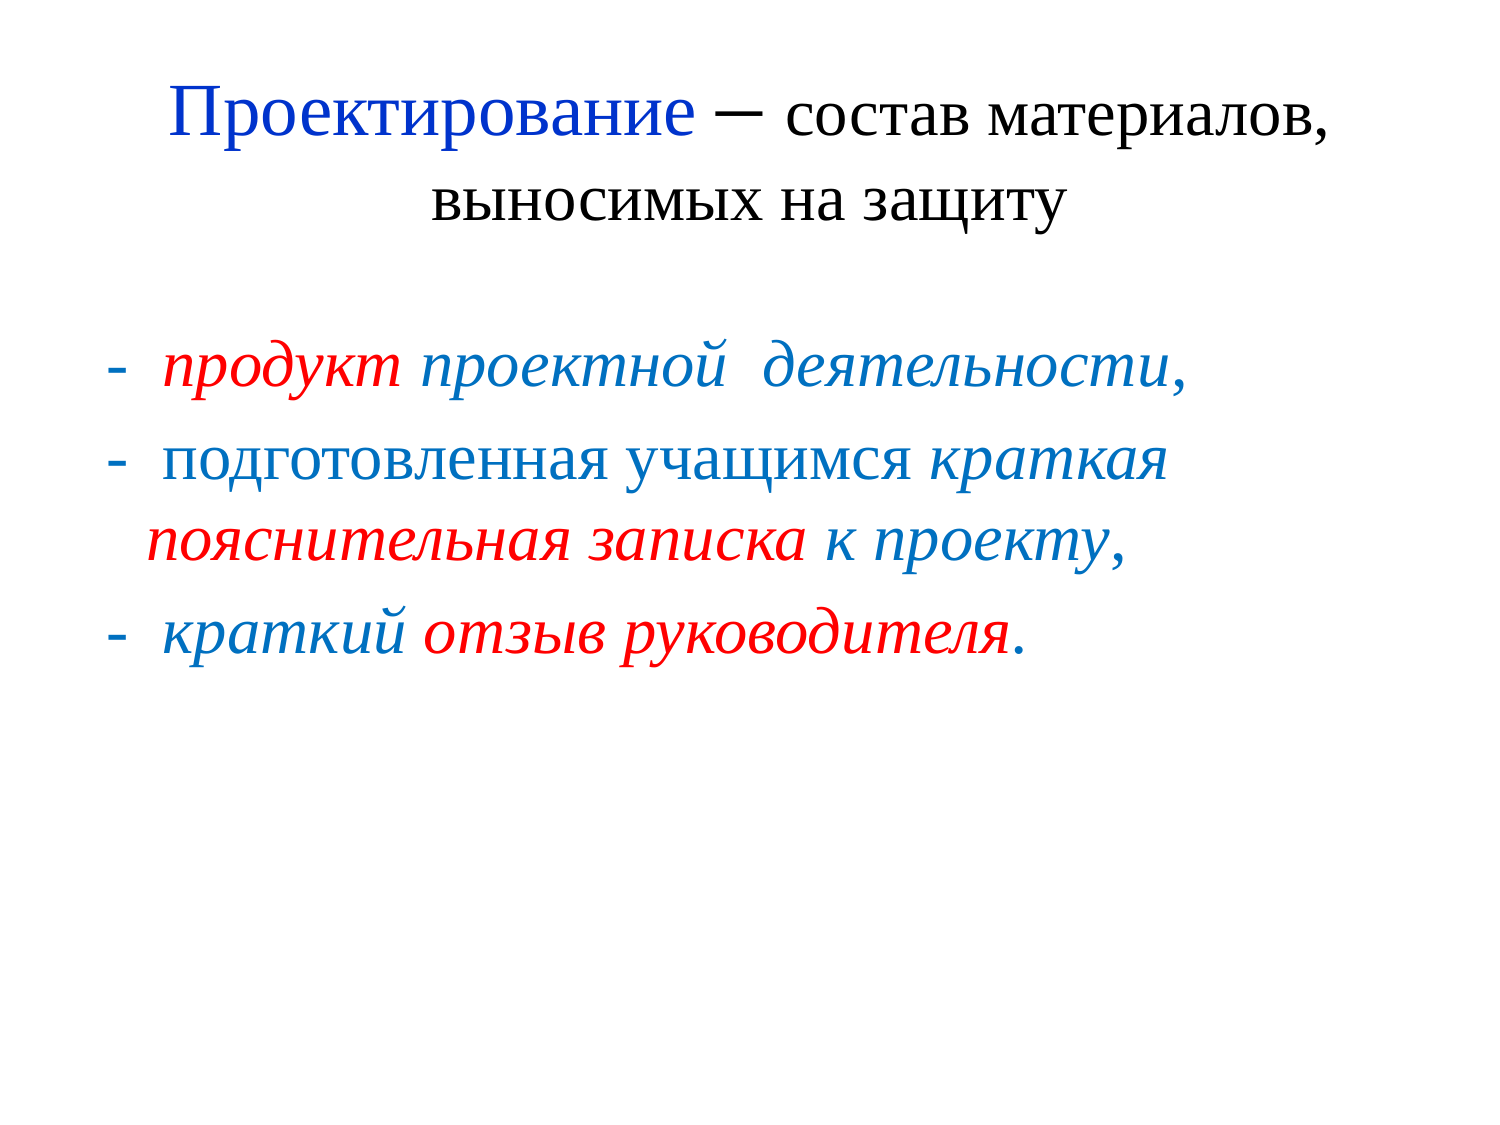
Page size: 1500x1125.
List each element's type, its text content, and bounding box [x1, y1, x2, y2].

list - продукт проектной деятельности, - подготовленная учащимся краткая пояснительная записка к проекту, - краткий отзыв руководителя. [75, 312, 1425, 1005]
title Проектирование – состав материалов, выносимых на защиту [75, 45, 1425, 233]
